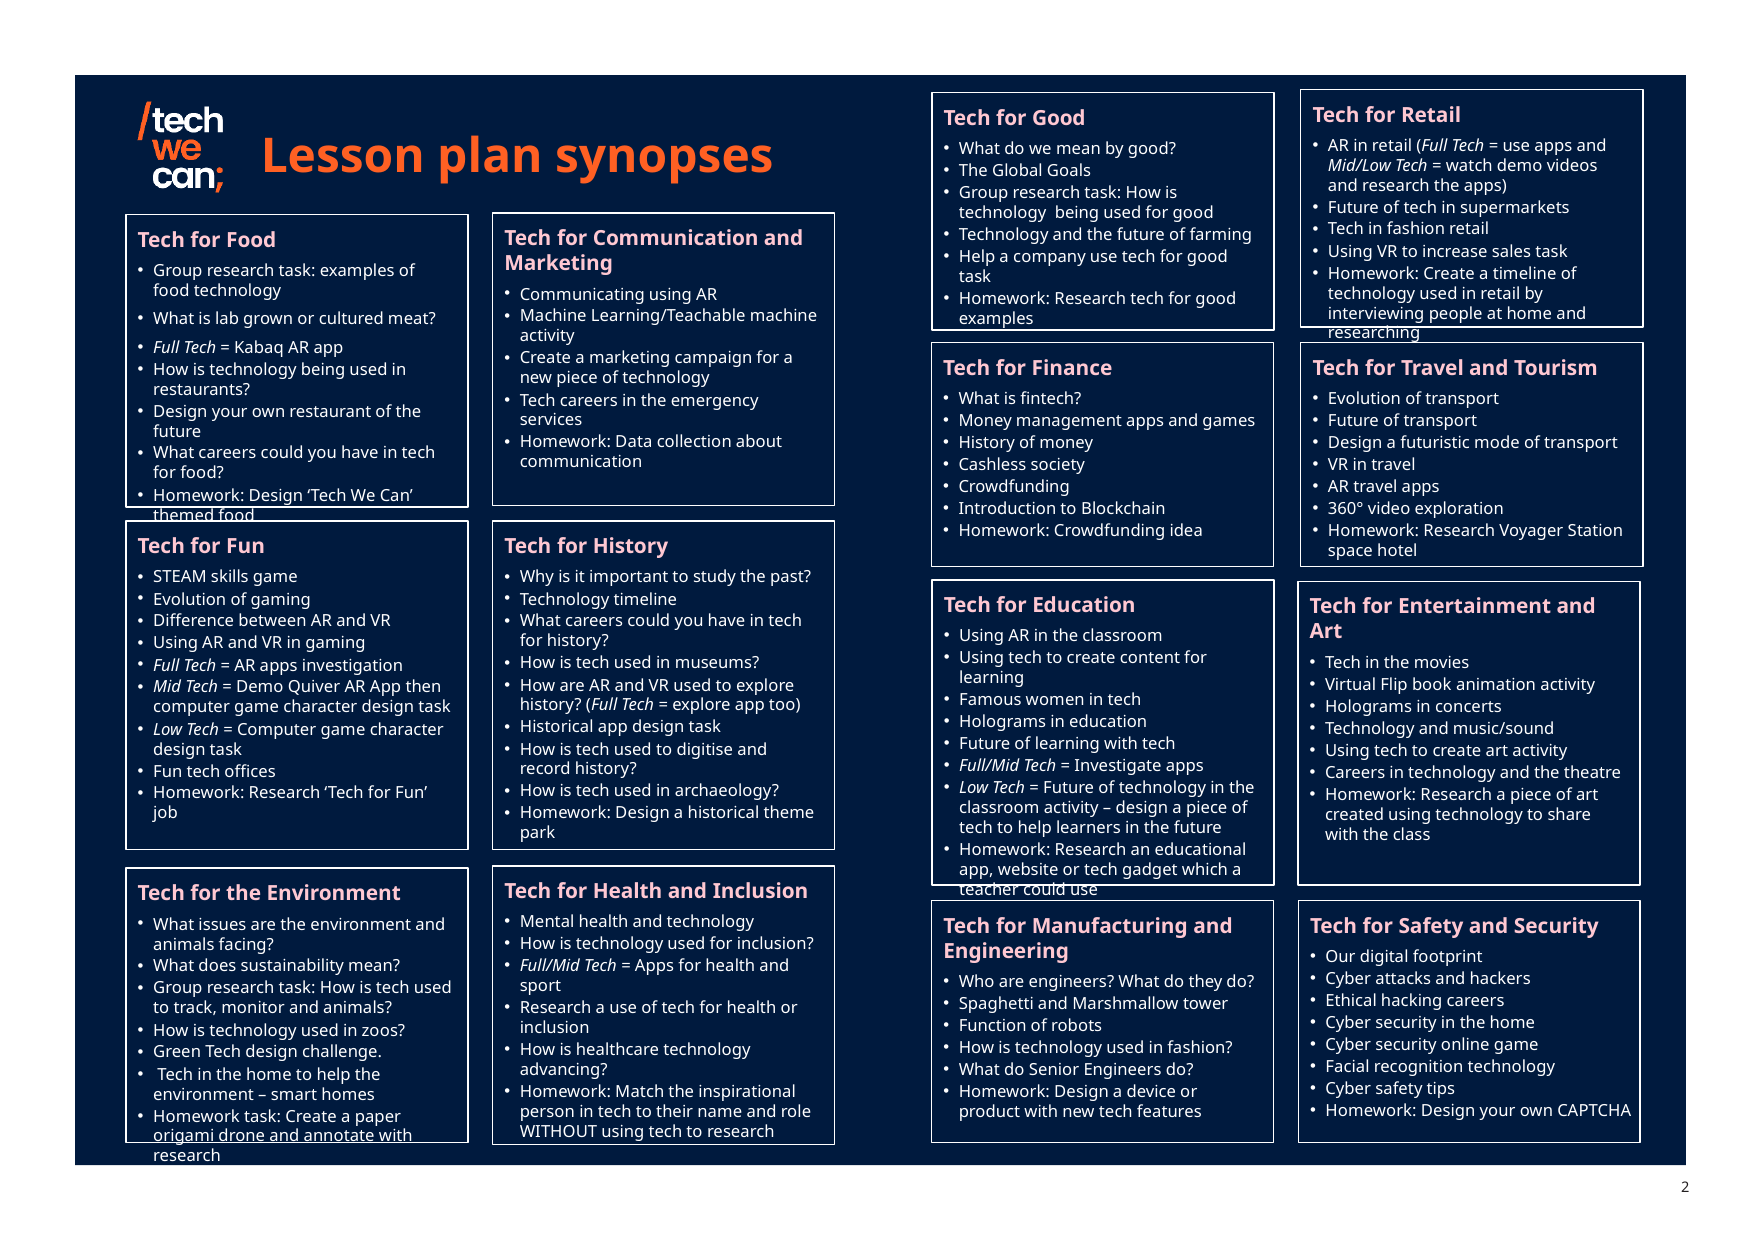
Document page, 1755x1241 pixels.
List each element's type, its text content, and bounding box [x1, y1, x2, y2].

text_box [75, 75, 1686, 1166]
picture [125, 91, 242, 208]
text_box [125, 214, 835, 850]
slide_number 2 [1677, 1176, 1693, 1241]
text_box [125, 89, 1644, 1143]
